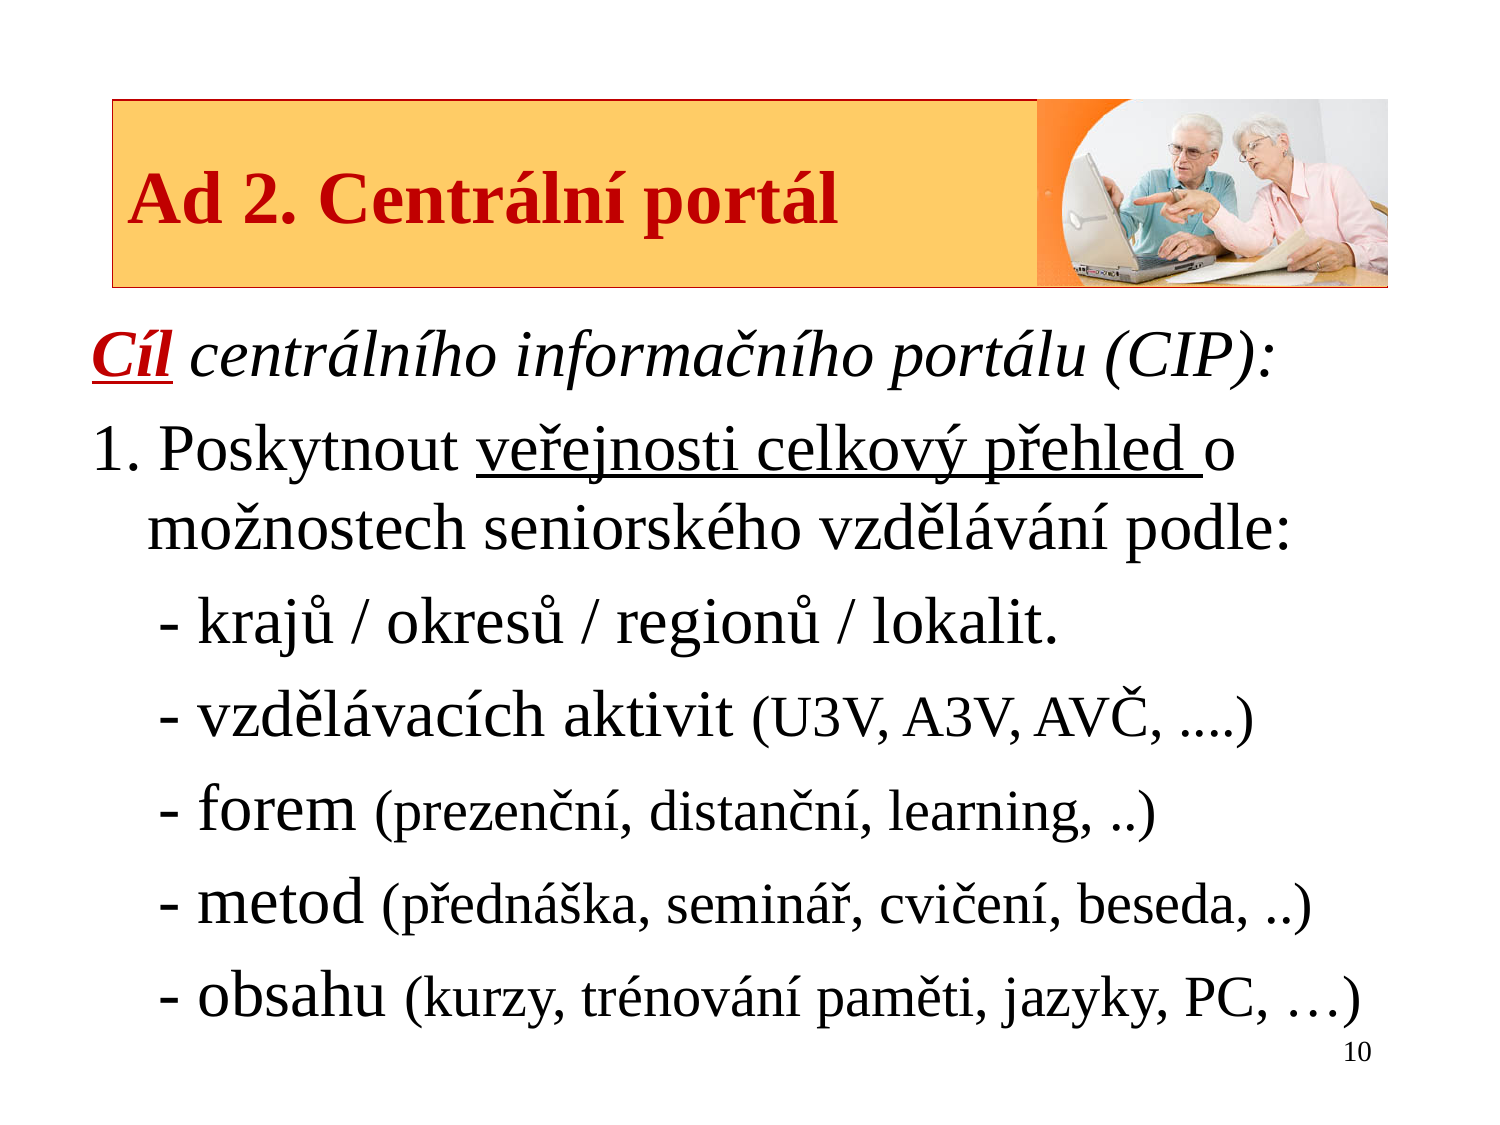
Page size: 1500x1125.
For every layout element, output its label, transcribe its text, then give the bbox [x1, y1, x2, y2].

slide_number 10 [1074, 1024, 1388, 1101]
list Cíl centrálního informačního portálu (CIP): 1. Poskytnout veřejnosti celkový přehled o možnostech seniorského vzdělávání podle: - krajů / okresů / regionů / lokalit. - vzdělávacích aktivit (U3V, A3V, AVČ, ....) - forem (prezenční, distanční, learning, ..) - metod (přednáška, seminář, cvičení, beseda, ..) - obsahu (kurzy, trénování paměti, jazyky, PC, …) [76, 302, 1448, 1071]
title Ad 2. Centrální portál [112, 99, 1036, 288]
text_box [1037, 99, 1388, 286]
